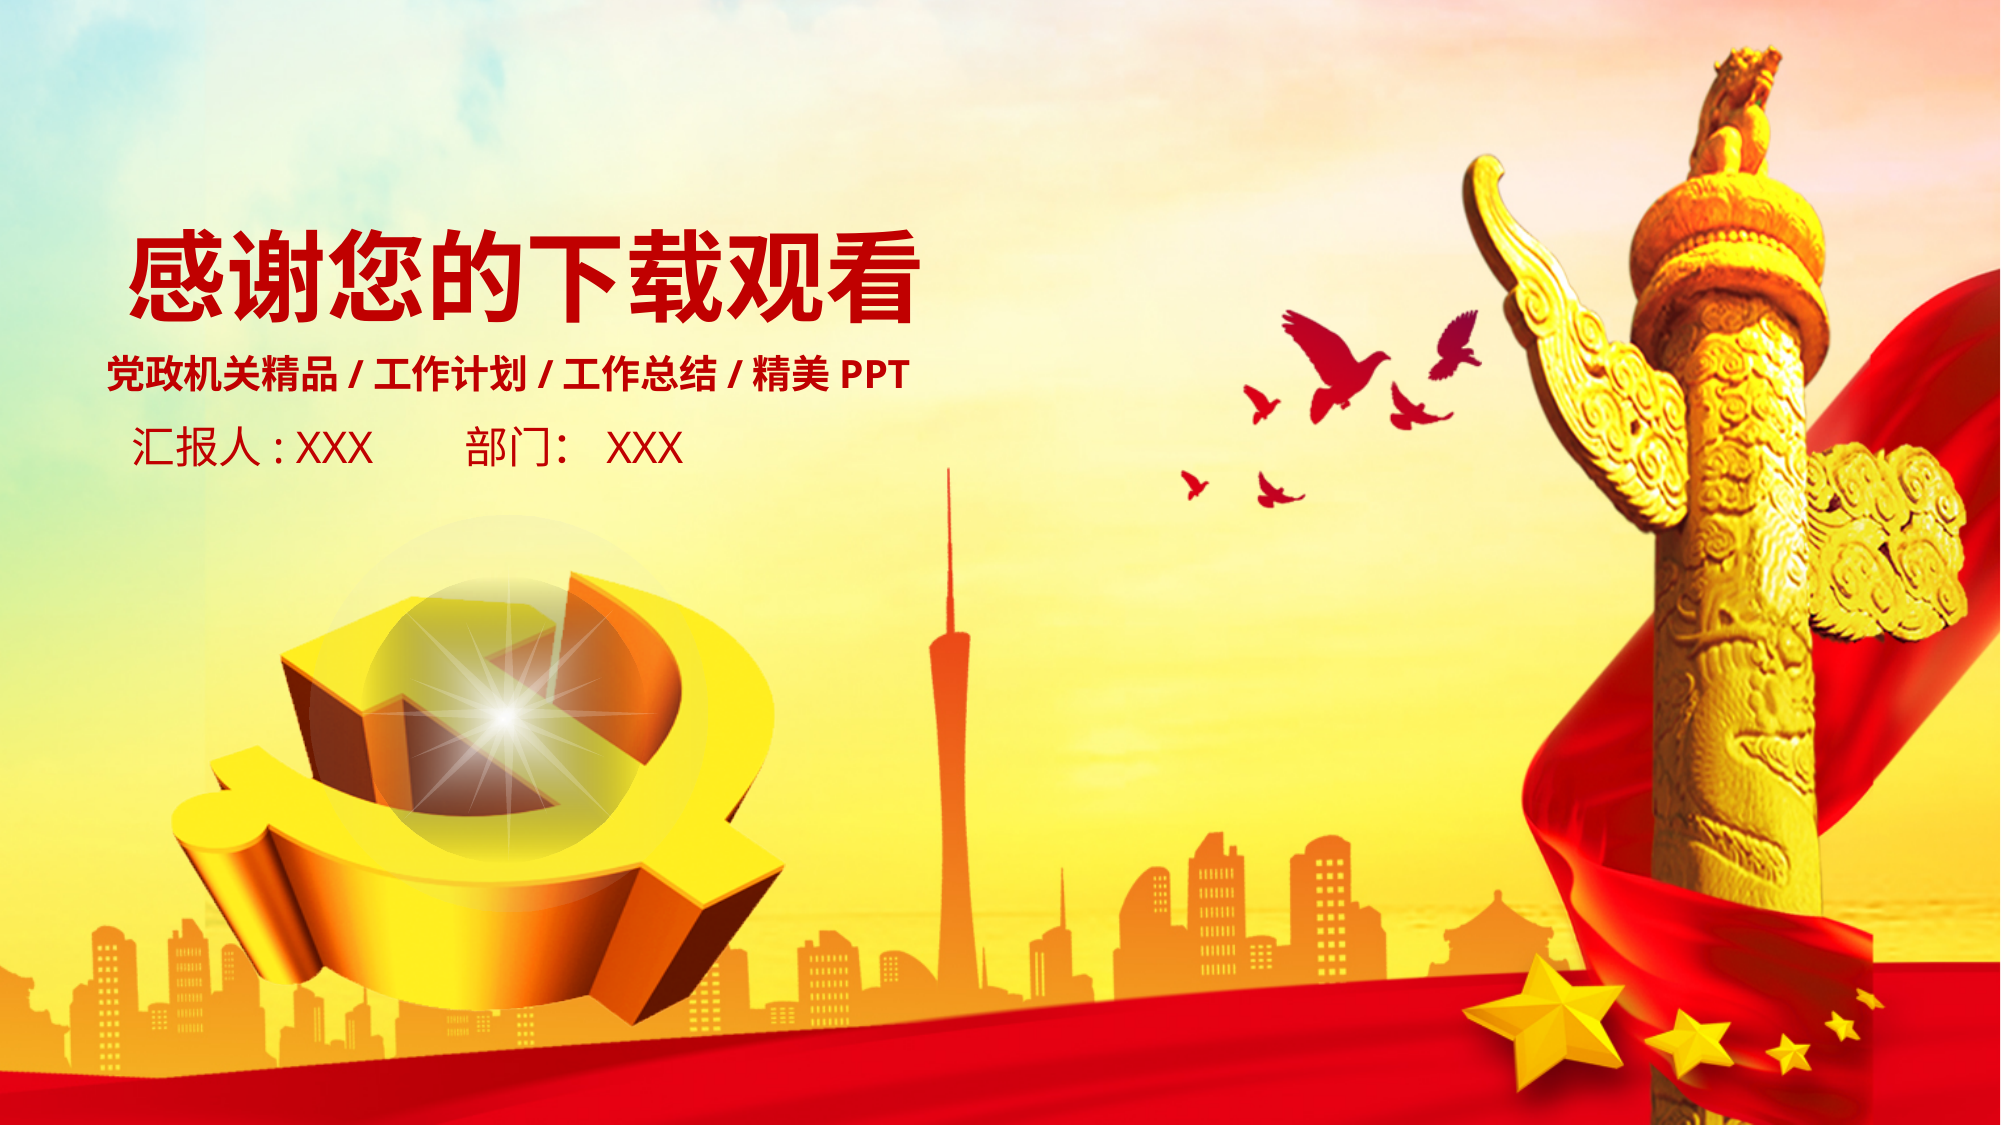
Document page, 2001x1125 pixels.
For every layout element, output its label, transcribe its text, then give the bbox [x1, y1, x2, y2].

text_box 党政机关精品/工作计划/工作总结/精美PPT [91, 341, 925, 404]
text_box 感谢您的下载观看 [111, 206, 1042, 342]
text_box 汇报人: XXX 部门：XXX [116, 418, 783, 475]
picture [0, 0, 2001, 1125]
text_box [309, 514, 707, 912]
